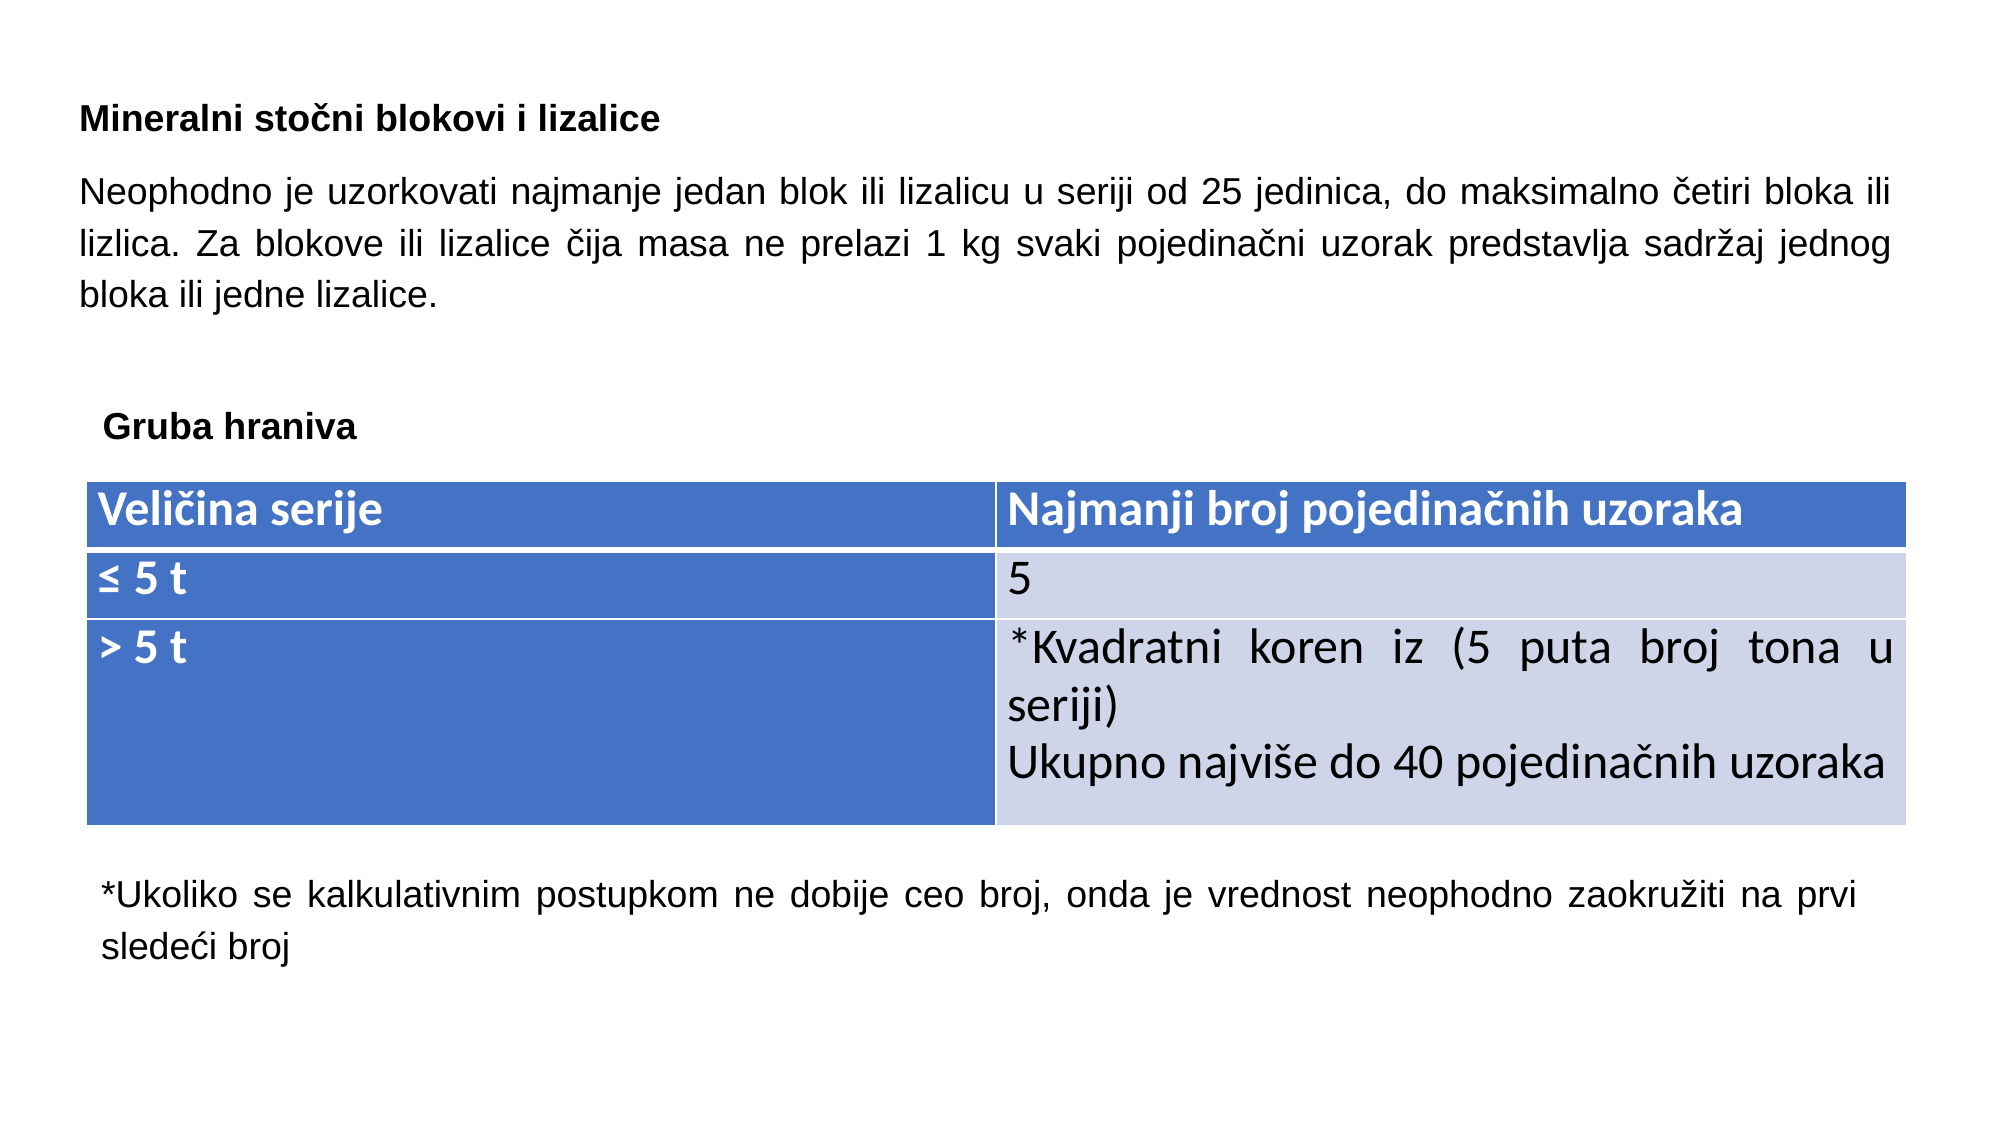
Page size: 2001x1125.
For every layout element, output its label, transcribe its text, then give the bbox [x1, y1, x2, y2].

table_cell 5 [997, 553, 1906, 618]
table_header Najmanji broj pojedinačnih uzoraka [997, 482, 1906, 547]
text_box Mineralni stočni blokovi i lizalice Neophodno je uzorkovati najmanje jedan blok ili lizalicu u seriji od 25 jedinica, do maksimalno četiri bloka ili lizlica. Za blokove ili lizalice čija masa ne prelazi 1 kg svaki pojedinačni uzorak predstavlja sadržaj jednog bloka ili jedne lizalice. [64, 80, 1907, 323]
table_cell ≤ 5 t [87, 553, 995, 618]
text_box *Ukoliko se kalkulativnim postupkom ne dobije ceo broj, onda je vrednost neophodno zaokružiti na prvi sledeći broj [86, 855, 1872, 975]
table_cell *Kvadratni koren iz (5 puta broj tona u seriji) Ukupno najviše do 40 pojedinačnih uzoraka [997, 620, 1906, 825]
table_header Veličina serije [87, 482, 995, 547]
table_cell > 5 t [87, 620, 995, 825]
text_box Gruba hraniva [87, 387, 383, 455]
